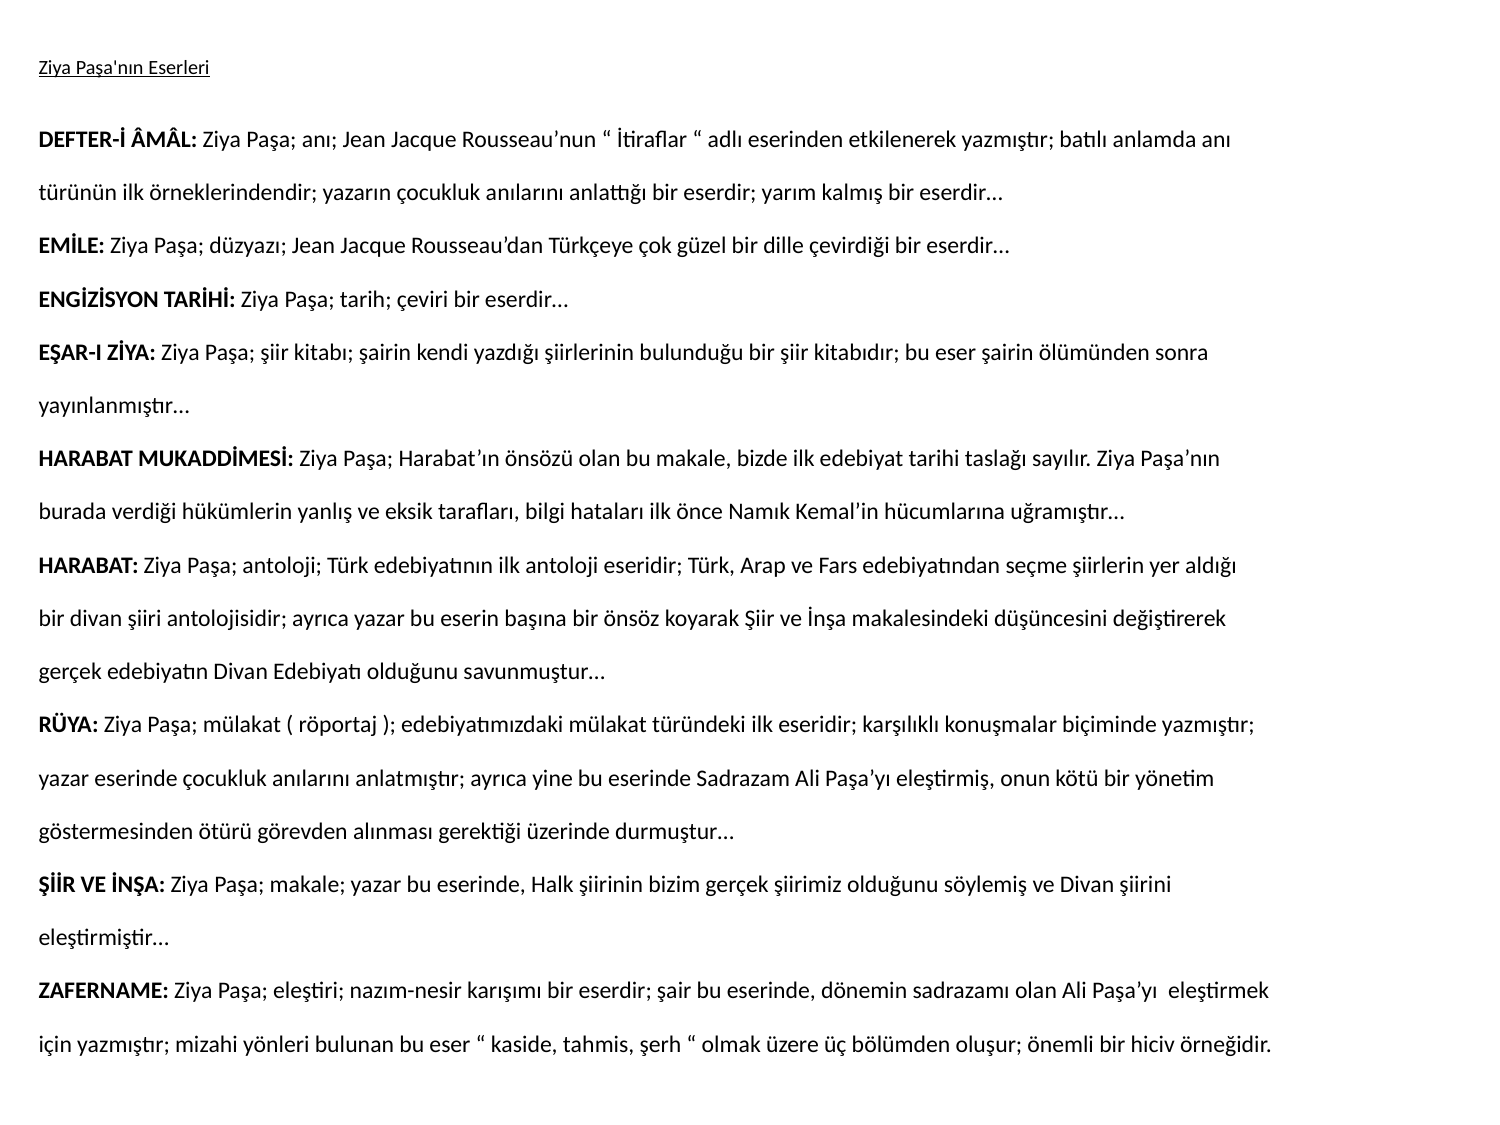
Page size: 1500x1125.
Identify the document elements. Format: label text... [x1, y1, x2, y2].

list Ziya Paşa'nın Eserleri DEFTER-İ ÂMÂL: Ziya Paşa; anı; Jean Jacque Rousseau’nun “ İtiraflar “ adlı eserinden etkilenerek yazmıştır; batılı anlamda anı türünün ilk örneklerindendir; yazarın çocukluk anılarını anlattığı bir eserdir; yarım kalmış bir eserdir… EMİLE: Ziya Paşa; düzyazı; Jean Jacque Rousseau’dan Türkçeye çok güzel bir dille çevirdiği bir eserdir… ENGİZİSYON TARİHİ: Ziya Paşa; tarih; çeviri bir eserdir… EŞAR-I ZİYA: Ziya Paşa; şiir kitabı; şairin kendi yazdığı şiirlerinin bulunduğu bir şiir kitabıdır; bu eser şairin ölümünden sonra yayınlanmıştır… HARABAT MUKADDİMESİ: Ziya Paşa; Harabat’ın önsözü olan bu makale, bizde ilk edebiyat tarihi taslağı sayılır. Ziya Paşa’nın burada verdiği hükümlerin yanlış ve eksik tarafları, bilgi hataları ilk önce Namık Kemal’in hücumlarına uğramıştır… HARABAT: Ziya Paşa; antoloji; Türk edebiyatının ilk antoloji eseridir; Türk, Arap ve Fars edebiyatından seçme şiirlerin yer aldığı bir divan şiiri antolojisidir; ayrıca yazar bu eserin başına bir önsöz koyarak Şiir ve İnşa makalesindeki düşüncesini değiştirerek gerçek edebiyatın Divan Edebiyatı olduğunu savunmuştur… RÜYA: Ziya Paşa; mülakat ( röportaj ); edebiyatımızdaki mülakat türündeki ilk eseridir; karşılıklı konuşmalar biçiminde yazmıştır; yazar eserinde çocukluk anılarını anlatmıştır; ayrıca yine bu eserinde Sadrazam Ali Paşa’yı eleştirmiş, onun kötü bir yönetim göstermesinden ötürü görevden alınması gerektiği üzerinde durmuştur… ŞİİR VE İNŞA: Ziya Paşa; makale; yazar bu eserinde, Halk şiirinin bizim gerçek şiirimiz olduğunu söylemiş ve Divan şiirini eleştirmiştir… ZAFERNAME: Ziya Paşa; eleştiri; nazım-nesir karışımı bir eserdir; şair bu eserinde, dönemin sadrazamı olan Ali Paşa’yı eleştirmek için yazmıştır; mizahi yönleri bulunan bu eser “ kaside, tahmis, şerh “ olmak üzere üç bölümden oluşur; önemli bir hiciv örneğidir. [23, 46, 1477, 1102]
